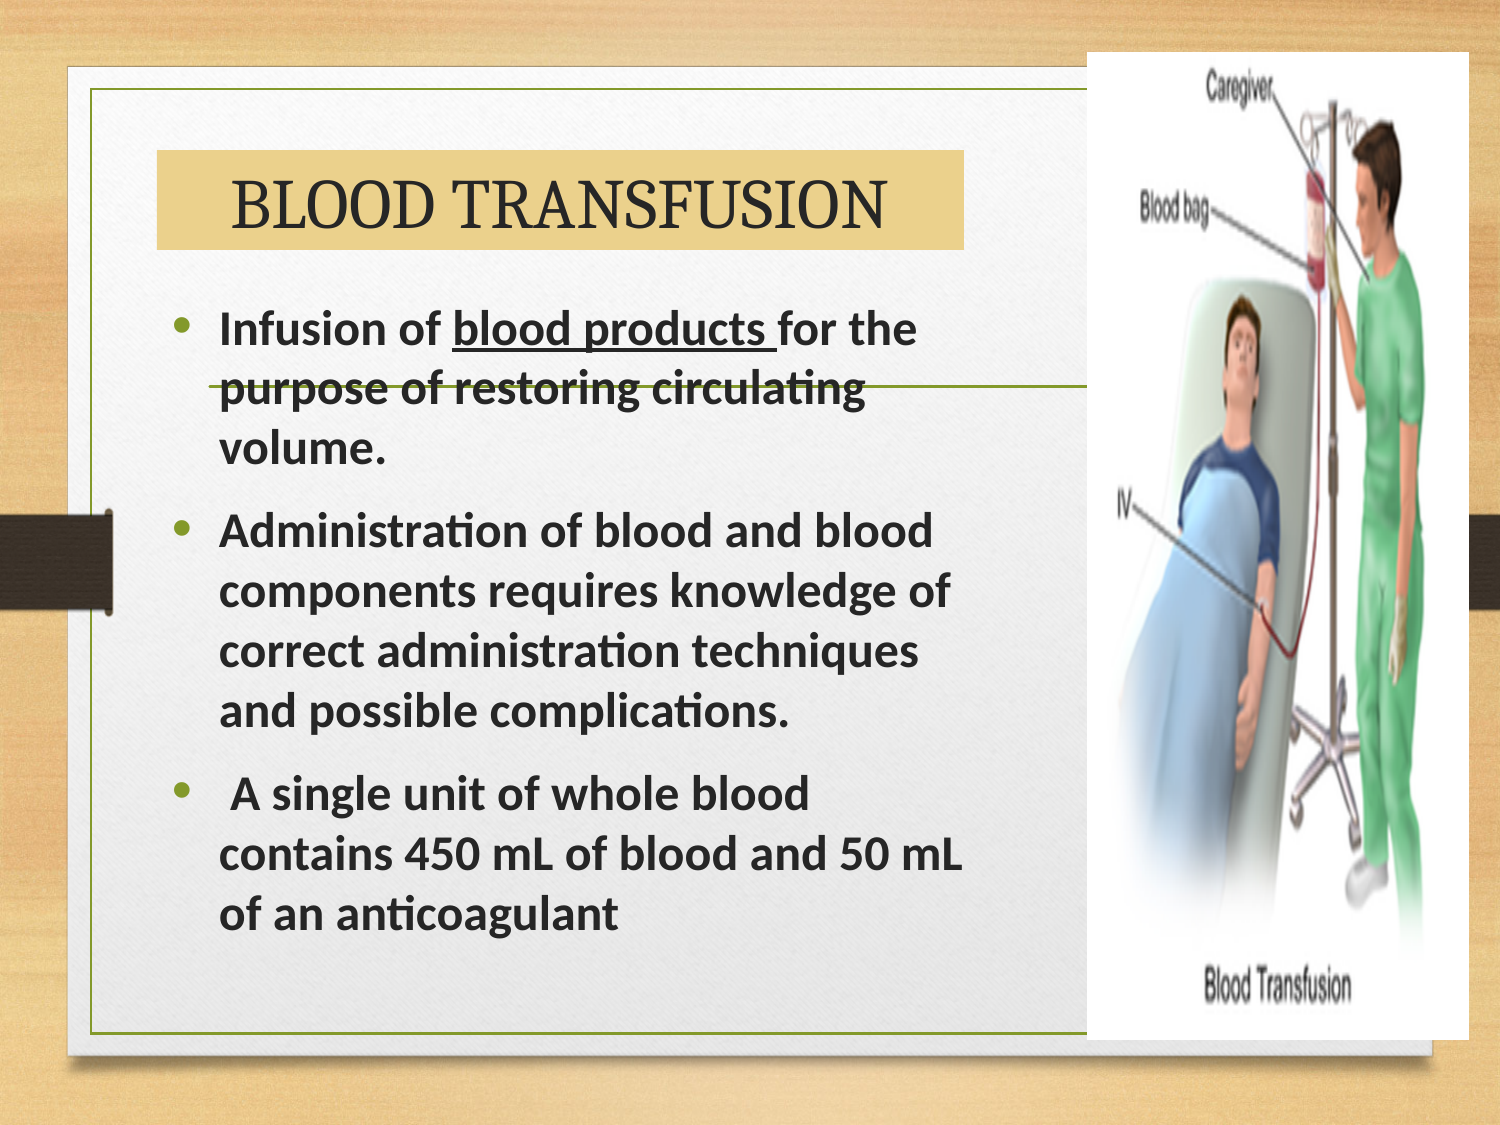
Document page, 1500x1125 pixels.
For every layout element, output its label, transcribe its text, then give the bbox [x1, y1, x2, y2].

picture [0, 0, 1500, 1125]
list Infusion of blood products for the purpose of restoring circulating volume. Administration of blood and blood components requires knowledge of correct administration techniques and possible complications. A single unit of whole blood contains 450 mL of blood and 50 mL of an anticoagulant [156, 287, 1000, 975]
title BLOOD TRANSFUSION [156, 150, 964, 250]
